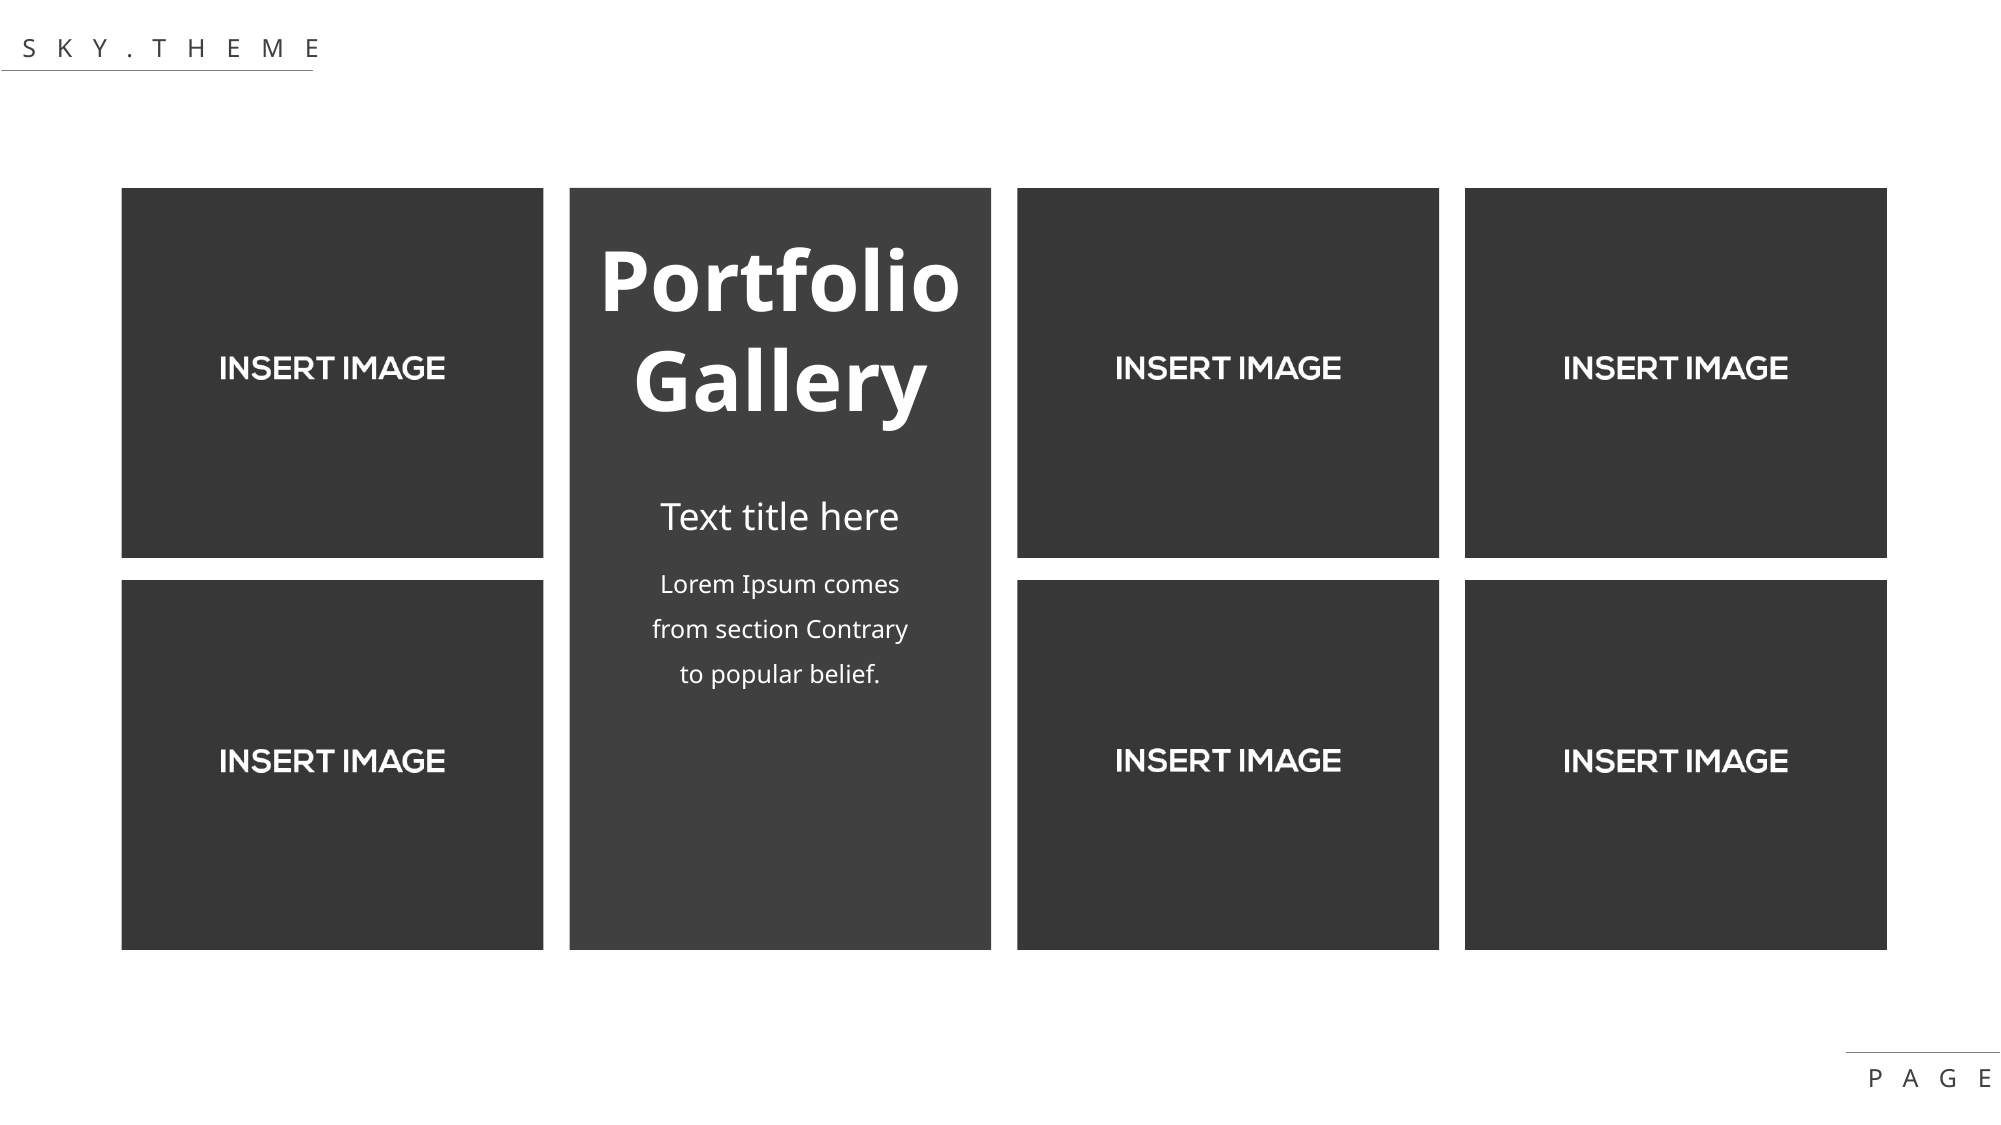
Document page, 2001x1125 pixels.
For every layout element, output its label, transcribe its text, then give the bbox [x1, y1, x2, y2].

picture [121, 187, 544, 558]
picture [1465, 187, 1887, 558]
text_box Lorem Ipsum comes from section Contrary to popular belief. [624, 546, 937, 696]
text_box Portfolio Gallery [583, 220, 978, 436]
picture [1465, 580, 1887, 950]
picture [1017, 187, 1440, 558]
text_box [569, 187, 992, 951]
picture [1017, 580, 1440, 950]
picture [121, 580, 544, 950]
text_box Text title here [645, 485, 915, 546]
